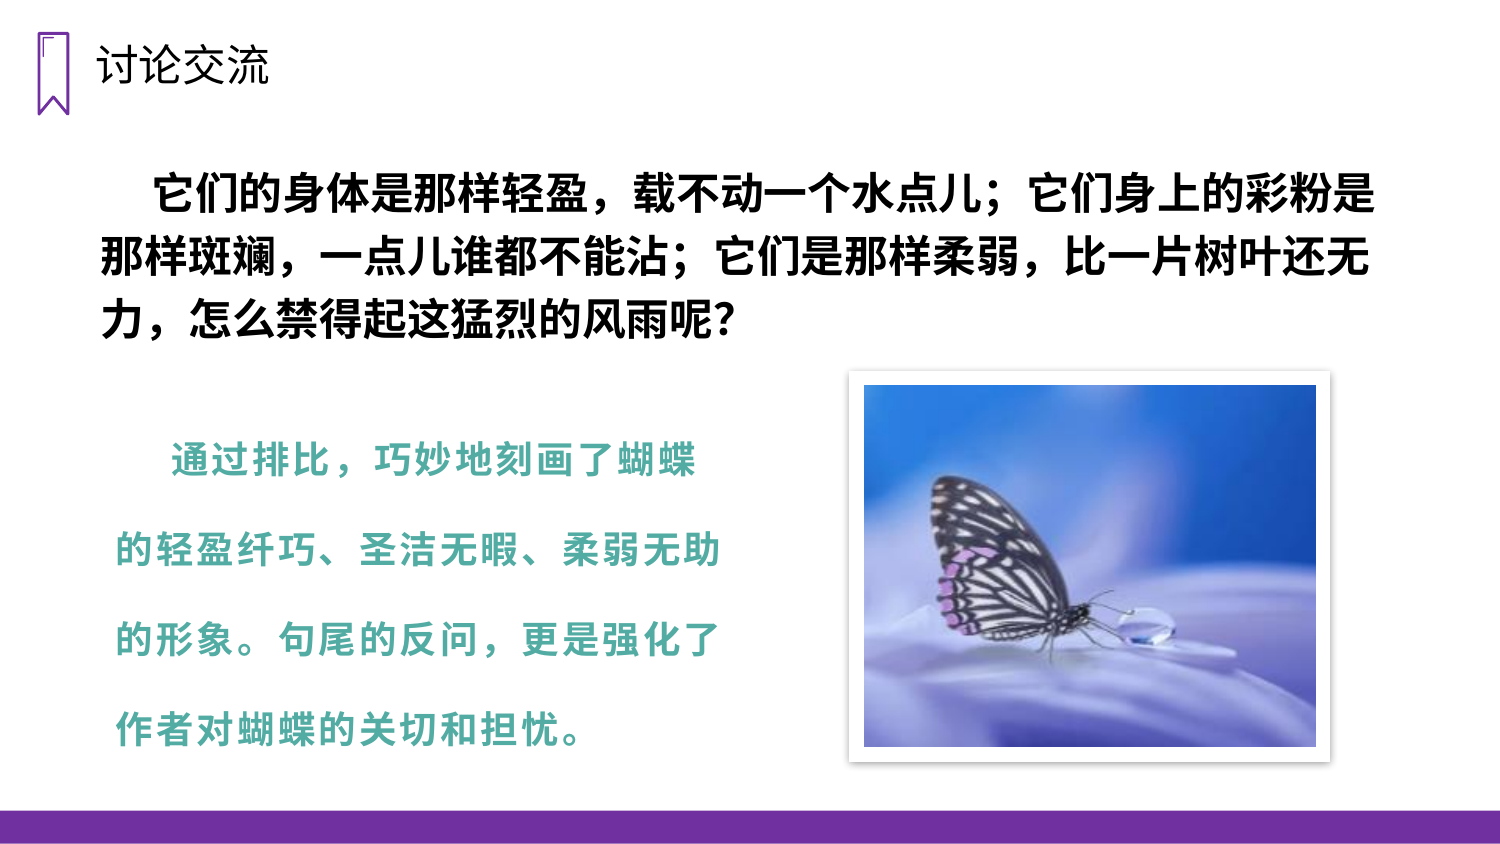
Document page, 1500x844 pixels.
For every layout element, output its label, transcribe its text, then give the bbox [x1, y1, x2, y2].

text_box 它们的身体是那样轻盈，载不动一个水点儿；它们身上的彩粉是那样斑斓，一点儿谁都不能沾；它们是那样柔弱，比一片树叶还无力，怎么禁得起这猛烈的风雨呢？ [89, 149, 1411, 350]
text_box 通过排比，巧妙地刻画了蝴蝶的轻盈纤巧、圣洁无暇、柔弱无助的形象。句尾的反问，更是强化了作者对蝴蝶的关切和担忧。 [104, 385, 750, 757]
picture [863, 385, 1316, 747]
text_box 讨论交流 [83, 32, 282, 96]
